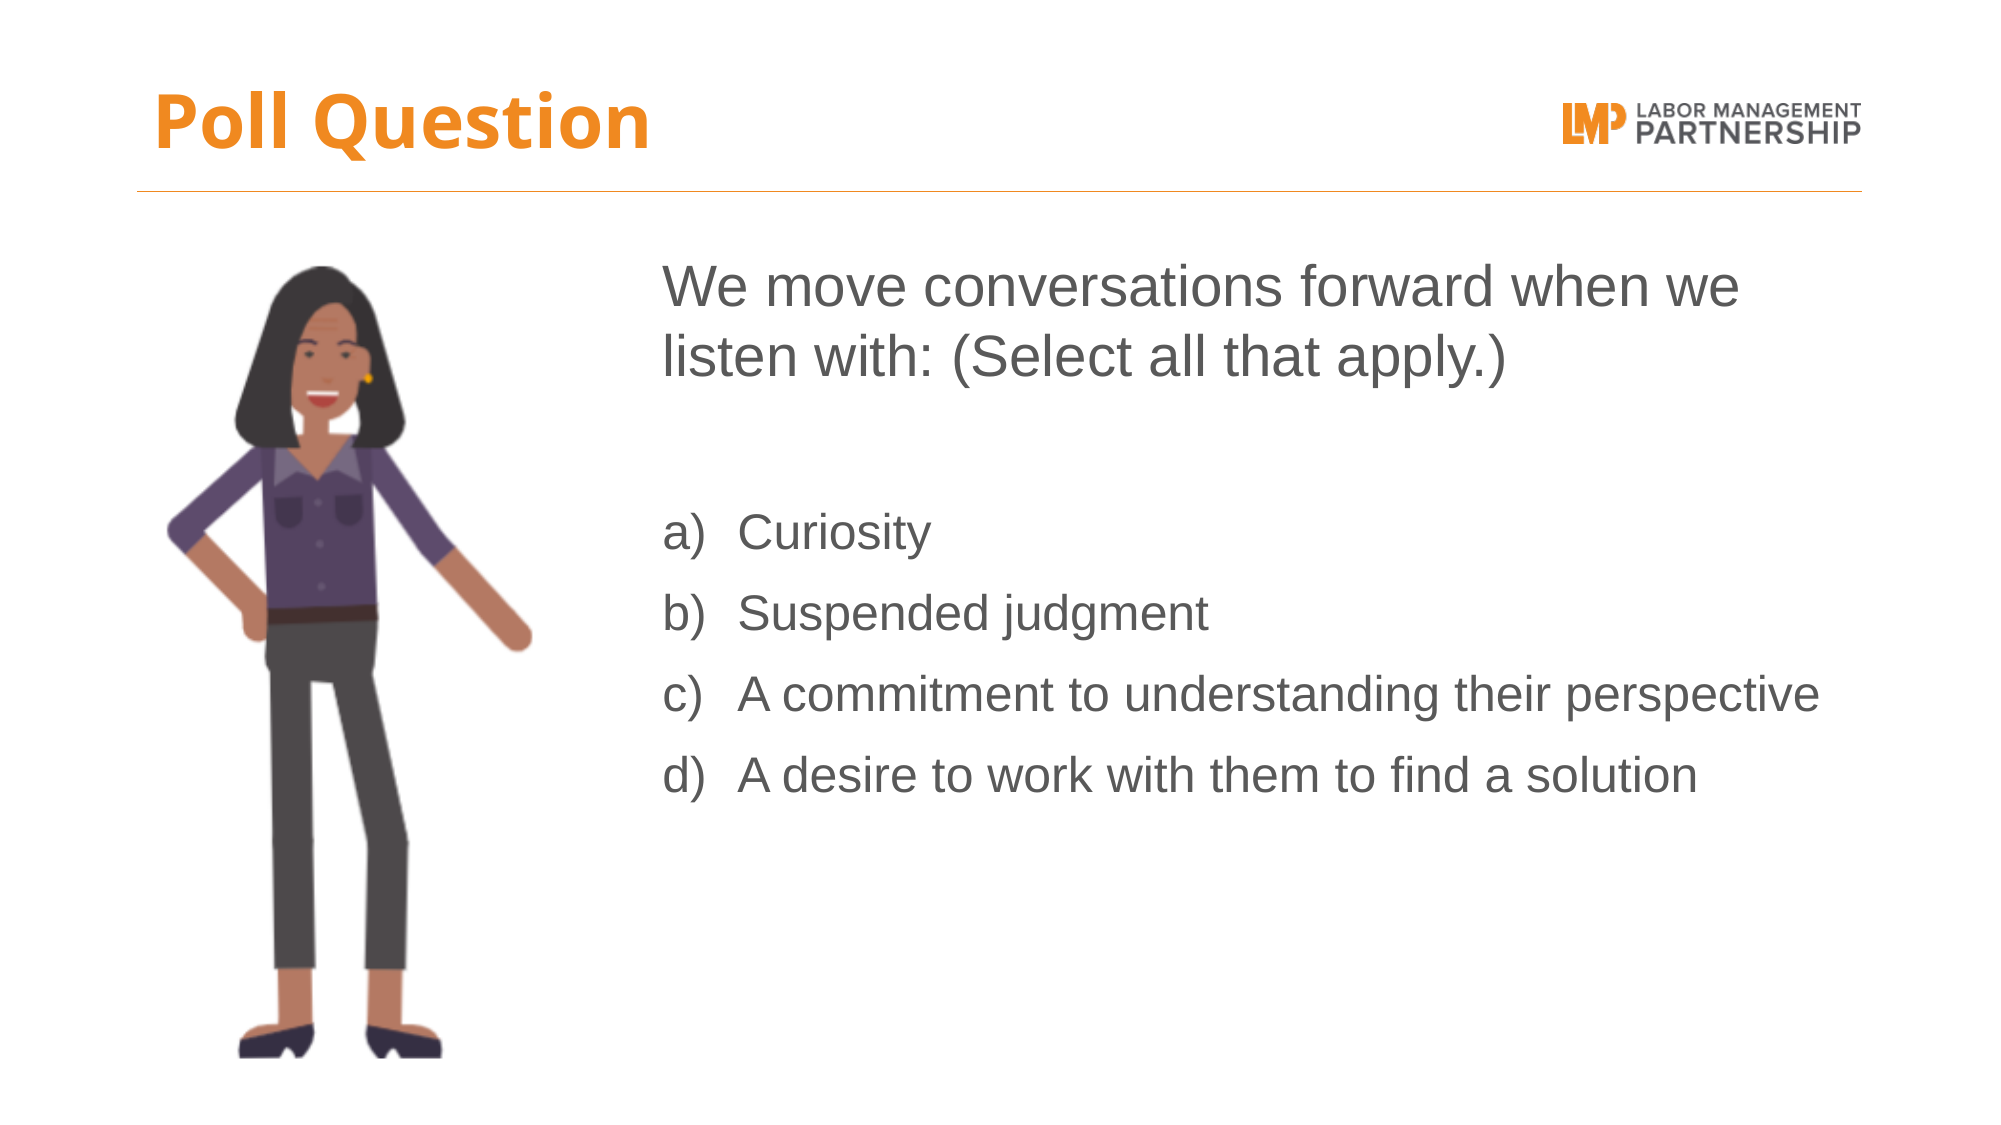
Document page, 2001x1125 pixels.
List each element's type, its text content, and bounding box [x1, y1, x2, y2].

list We move conversations forward when we listen with: (Select all that apply.) Curiosity Suspended judgment A commitment to understanding their perspective A desire to work with them to find a solution [647, 240, 1863, 1014]
picture [1562, 103, 1863, 144]
title Poll Question [137, 59, 1529, 188]
picture [137, 240, 546, 1078]
